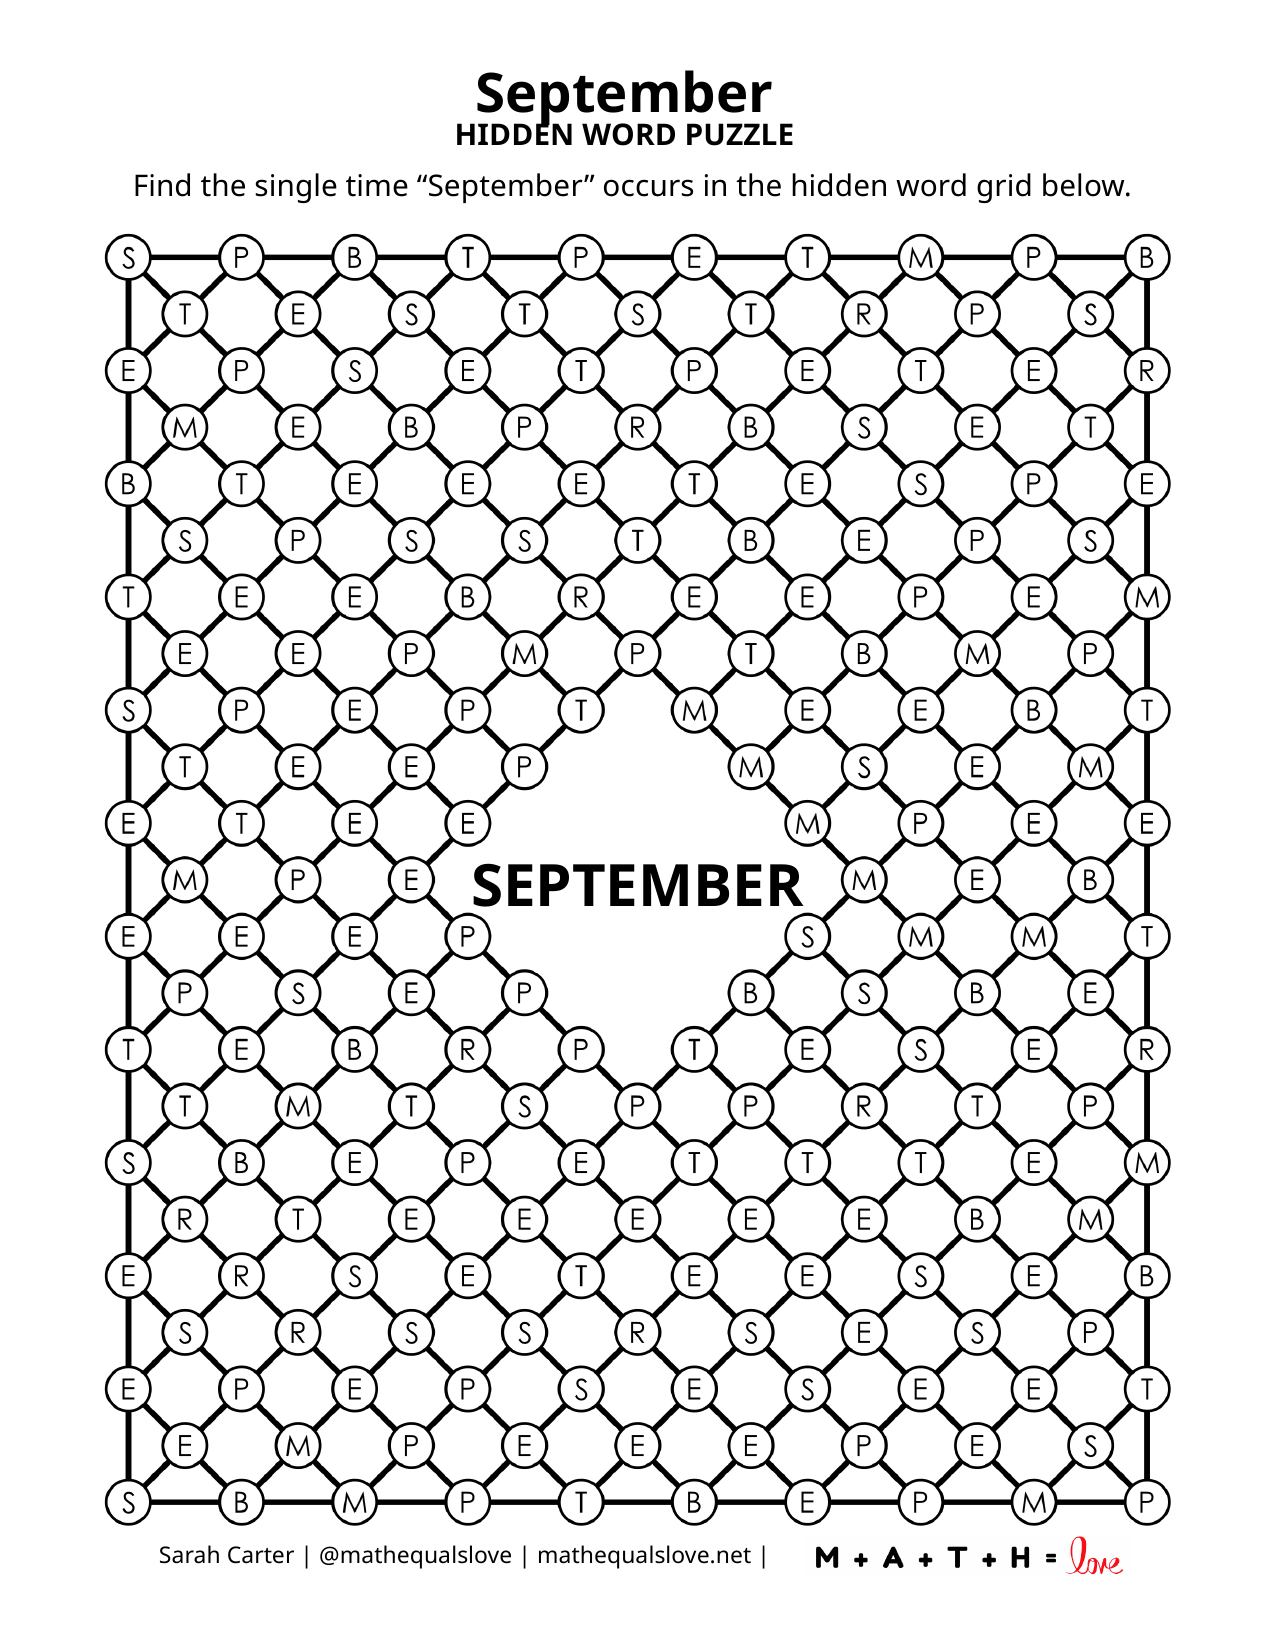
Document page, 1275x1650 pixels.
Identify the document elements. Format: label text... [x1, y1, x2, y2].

picture [97, 226, 1178, 1533]
text_box September [302, 57, 947, 124]
text_box Find the single time “September” occurs in the hidden word grid below. [97, 159, 1177, 210]
text_box HIDDEN WORD PUZZLE [319, 108, 930, 159]
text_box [143, 1533, 1132, 1579]
